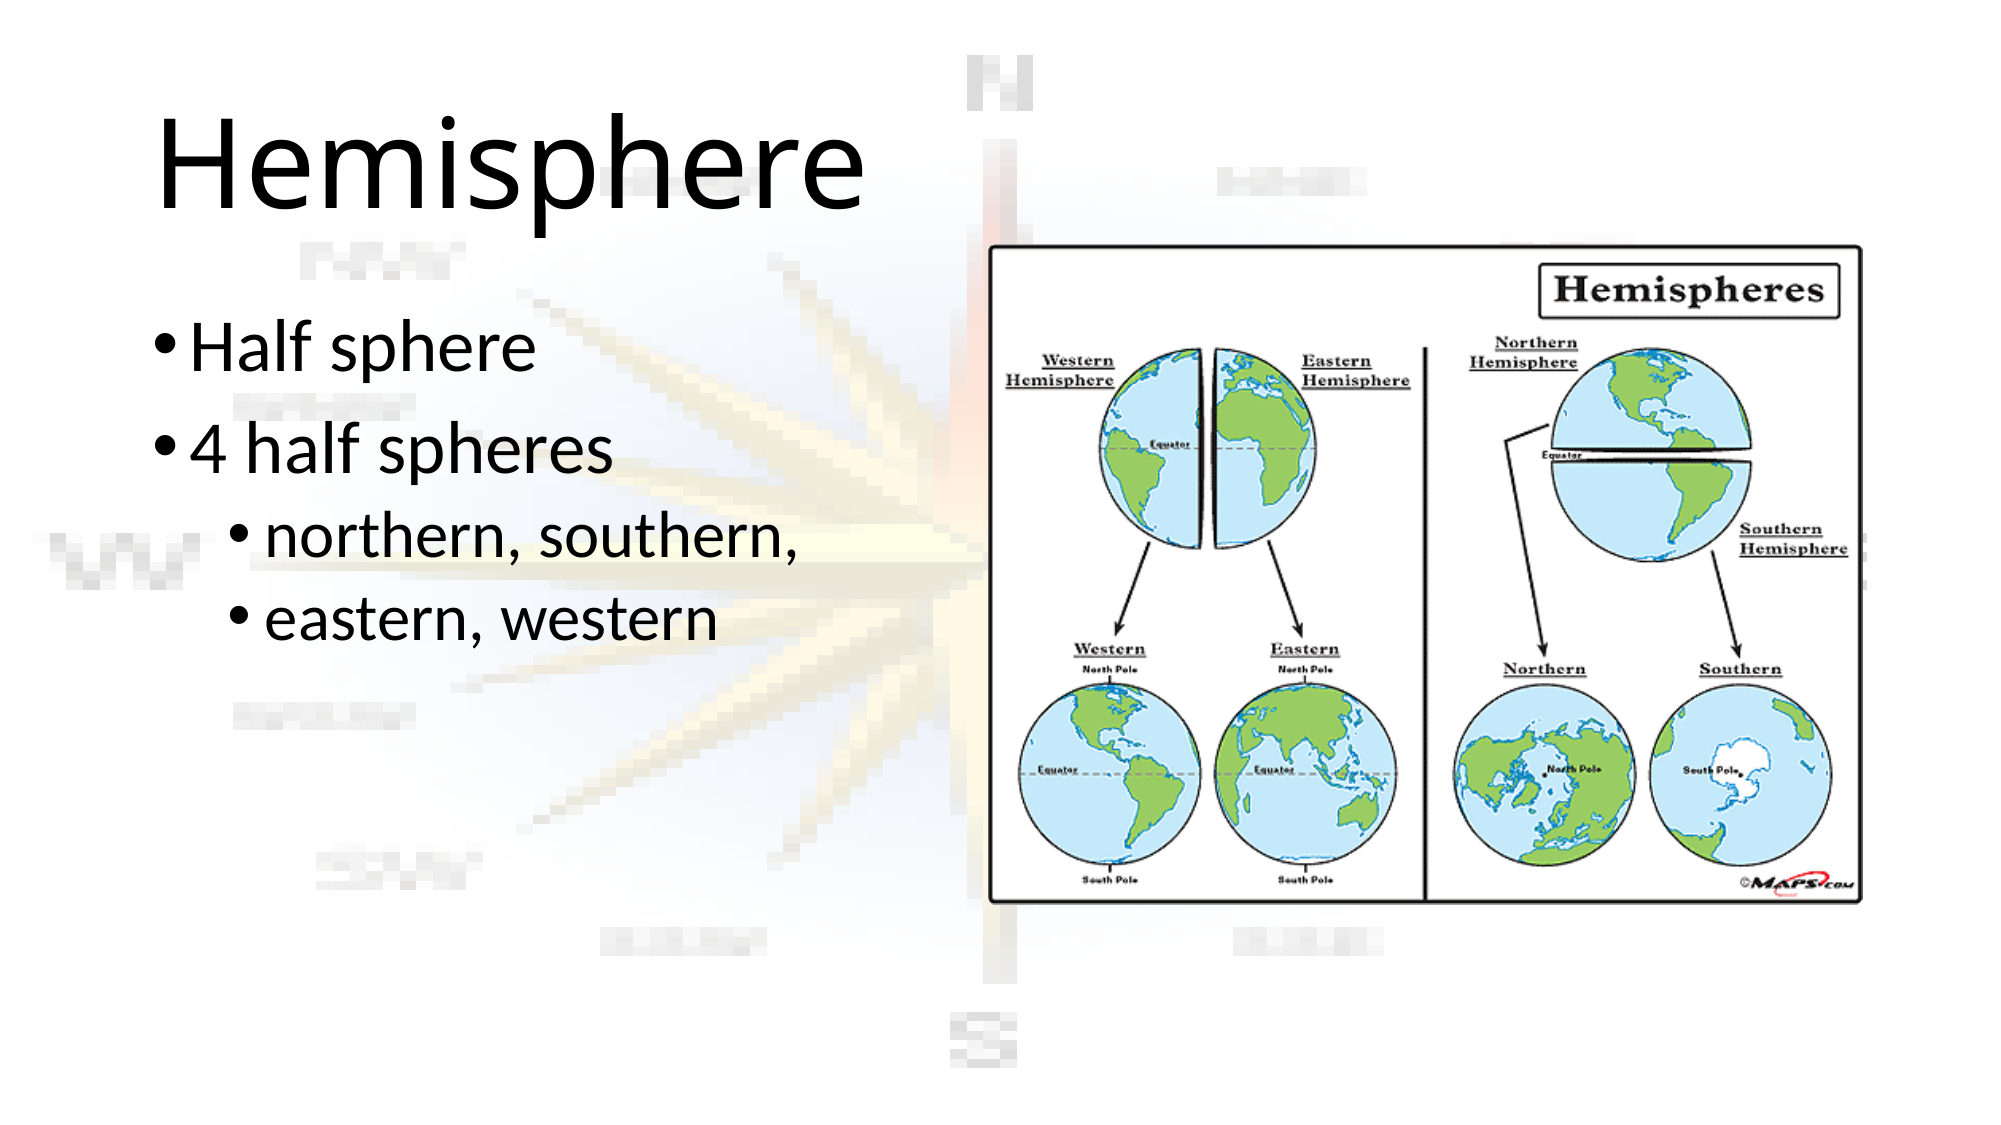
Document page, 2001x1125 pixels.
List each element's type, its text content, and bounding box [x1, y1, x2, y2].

list Half sphere 4 half spheres northern, southern, eastern, western [137, 299, 1863, 1014]
title Hemisphere [137, 59, 1863, 278]
picture [988, 244, 1863, 905]
